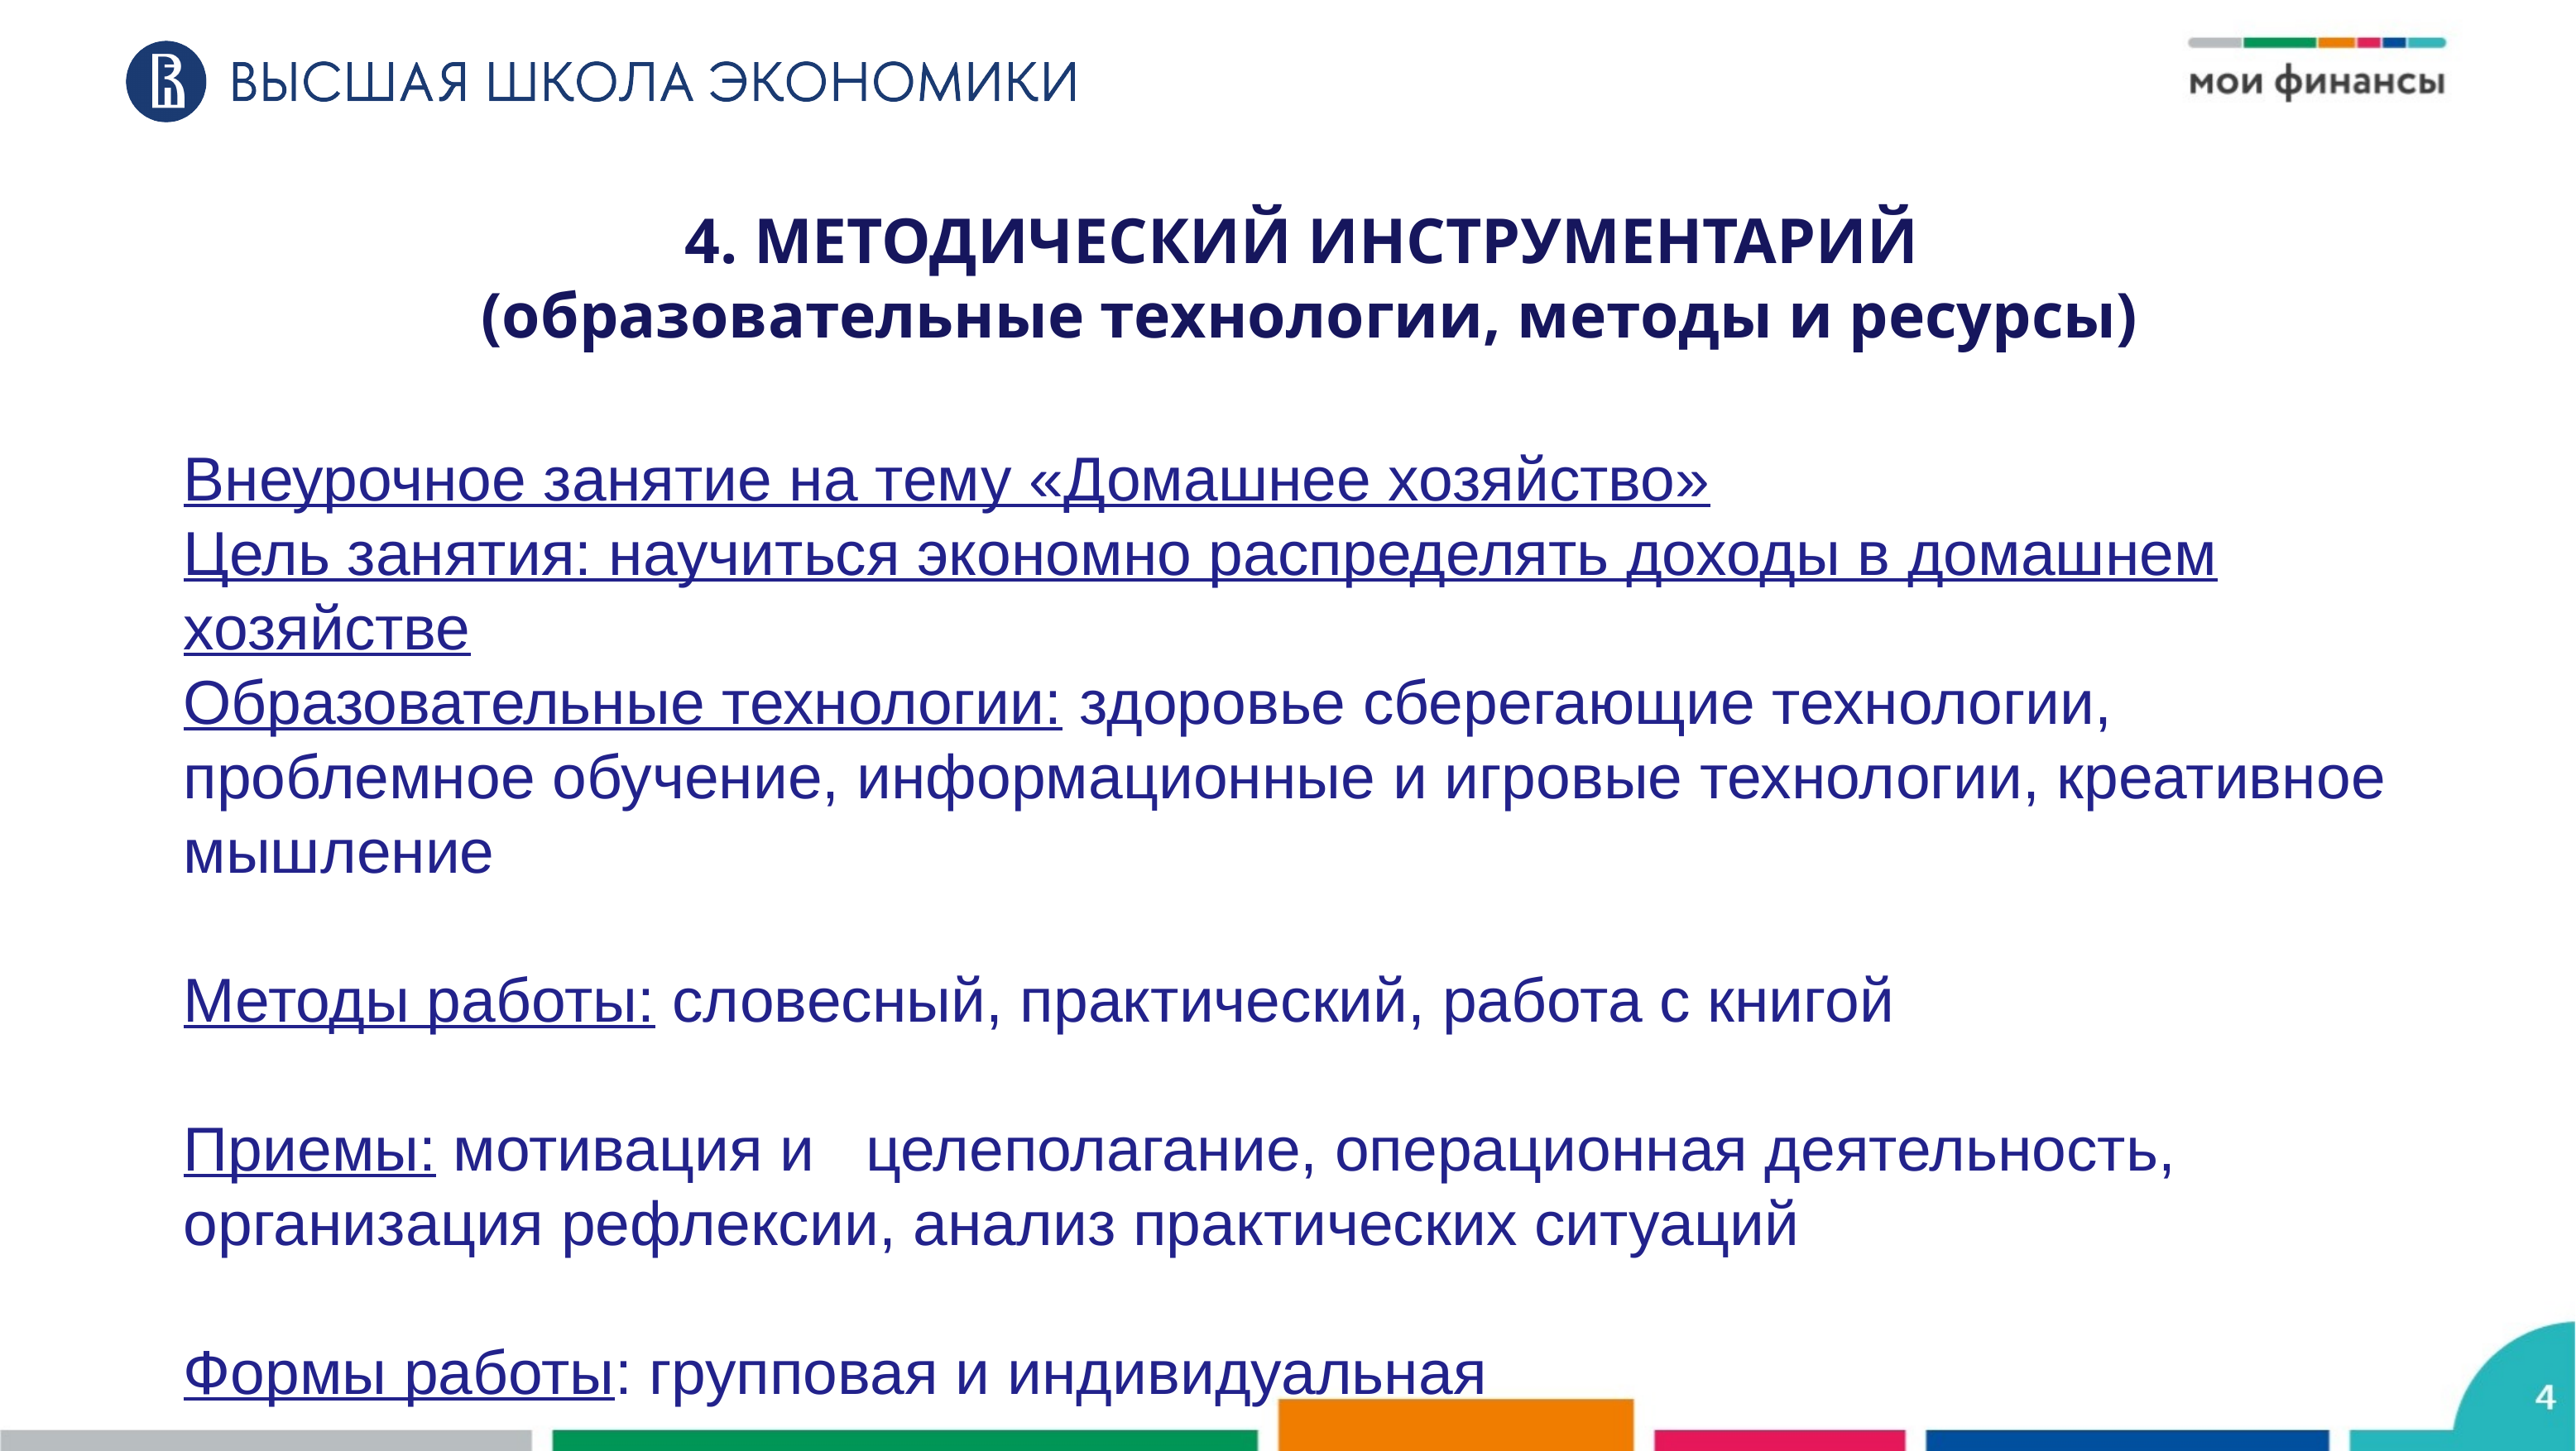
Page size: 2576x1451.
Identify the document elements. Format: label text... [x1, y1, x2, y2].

slide_number [2470, 1365, 2576, 1430]
text_box Внеурочное занятие на тему «Домашнее хозяйство» Цель занятия: научиться экономно распределять доходы в домашнем хозяйстве Образовательные технологии: здоровье сберегающие технологии, проблемное обучение, информационные и игровые технологии, креативное мышление Методы работы: словесный, практический, работа с книгой Приемы: мотивация и целеполагание, операционная деятельность, организация рефлексии, анализ практических ситуаций Формы работы: групповая и индивидуальная [170, 432, 2405, 1245]
picture [0, 0, 2576, 1451]
text_box 4. МЕТОДИЧЕСКИЙ ИНСТРУМЕНТАРИЙ (образовательные технологии, методы и ресурсы) [44, 192, 2576, 361]
